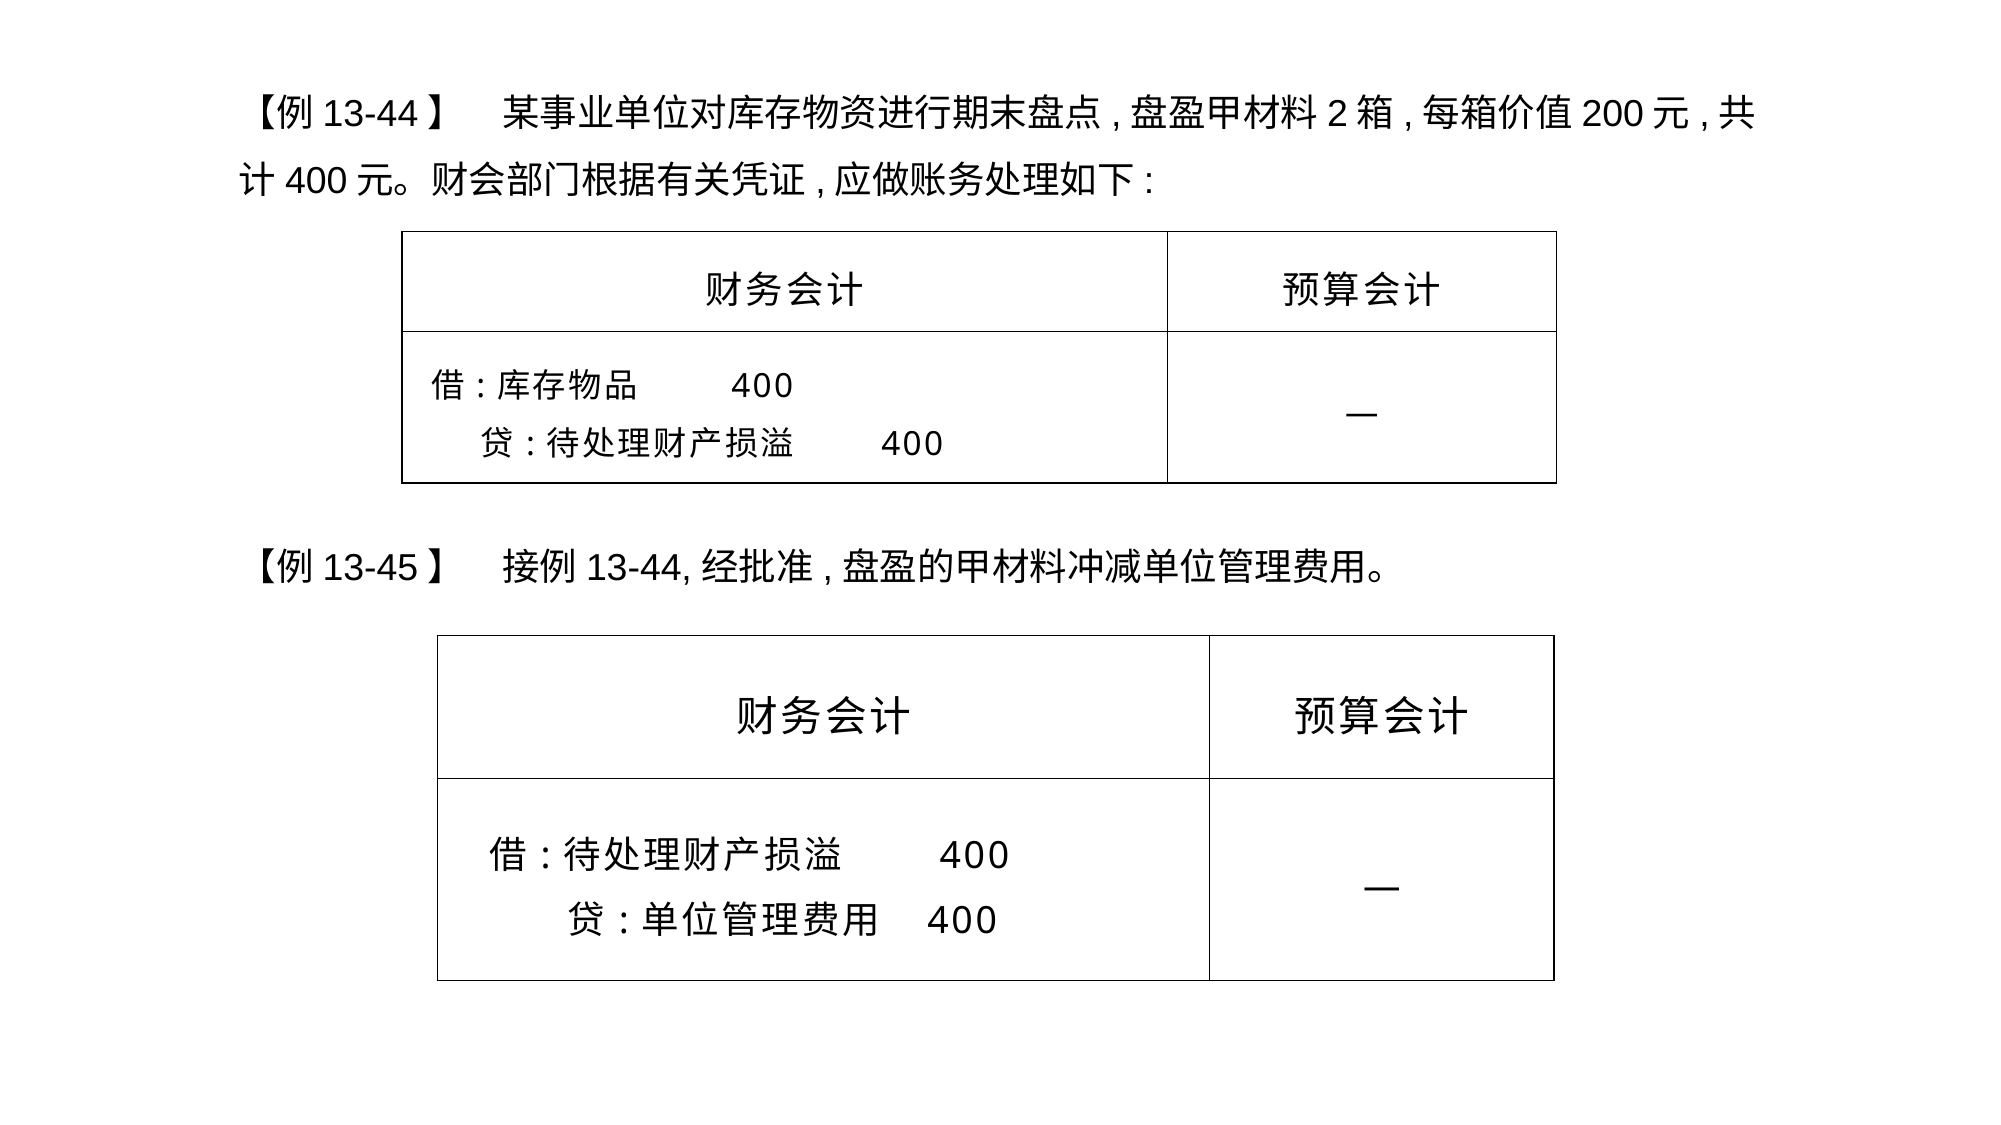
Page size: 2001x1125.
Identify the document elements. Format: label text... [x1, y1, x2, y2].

text_box 【例13-45】 接例13-44,经批准,盘盈的甲材料冲减单位管理费用。 [223, 513, 1791, 636]
table_header 财务会计 [438, 636, 1209, 778]
table_header 预算会计 [1168, 232, 1556, 331]
table_cell 借:库存物品 400 贷:待处理财产损溢 400 [403, 332, 1167, 482]
table_header 财务会计 [403, 232, 1167, 331]
table_cell — [1168, 332, 1556, 482]
table_cell — [1210, 779, 1553, 980]
text_box 【例13-44】 某事业单位对库存物资进行期末盘点,盘盈甲材料2箱,每箱价值200元,共计400元。财会部门根据有关凭证,应做账务处理如下: [223, 58, 1780, 214]
table_header 预算会计 [1210, 636, 1553, 778]
table_cell 借:待处理财产损溢 400 贷:单位管理费用 400 [438, 779, 1209, 980]
